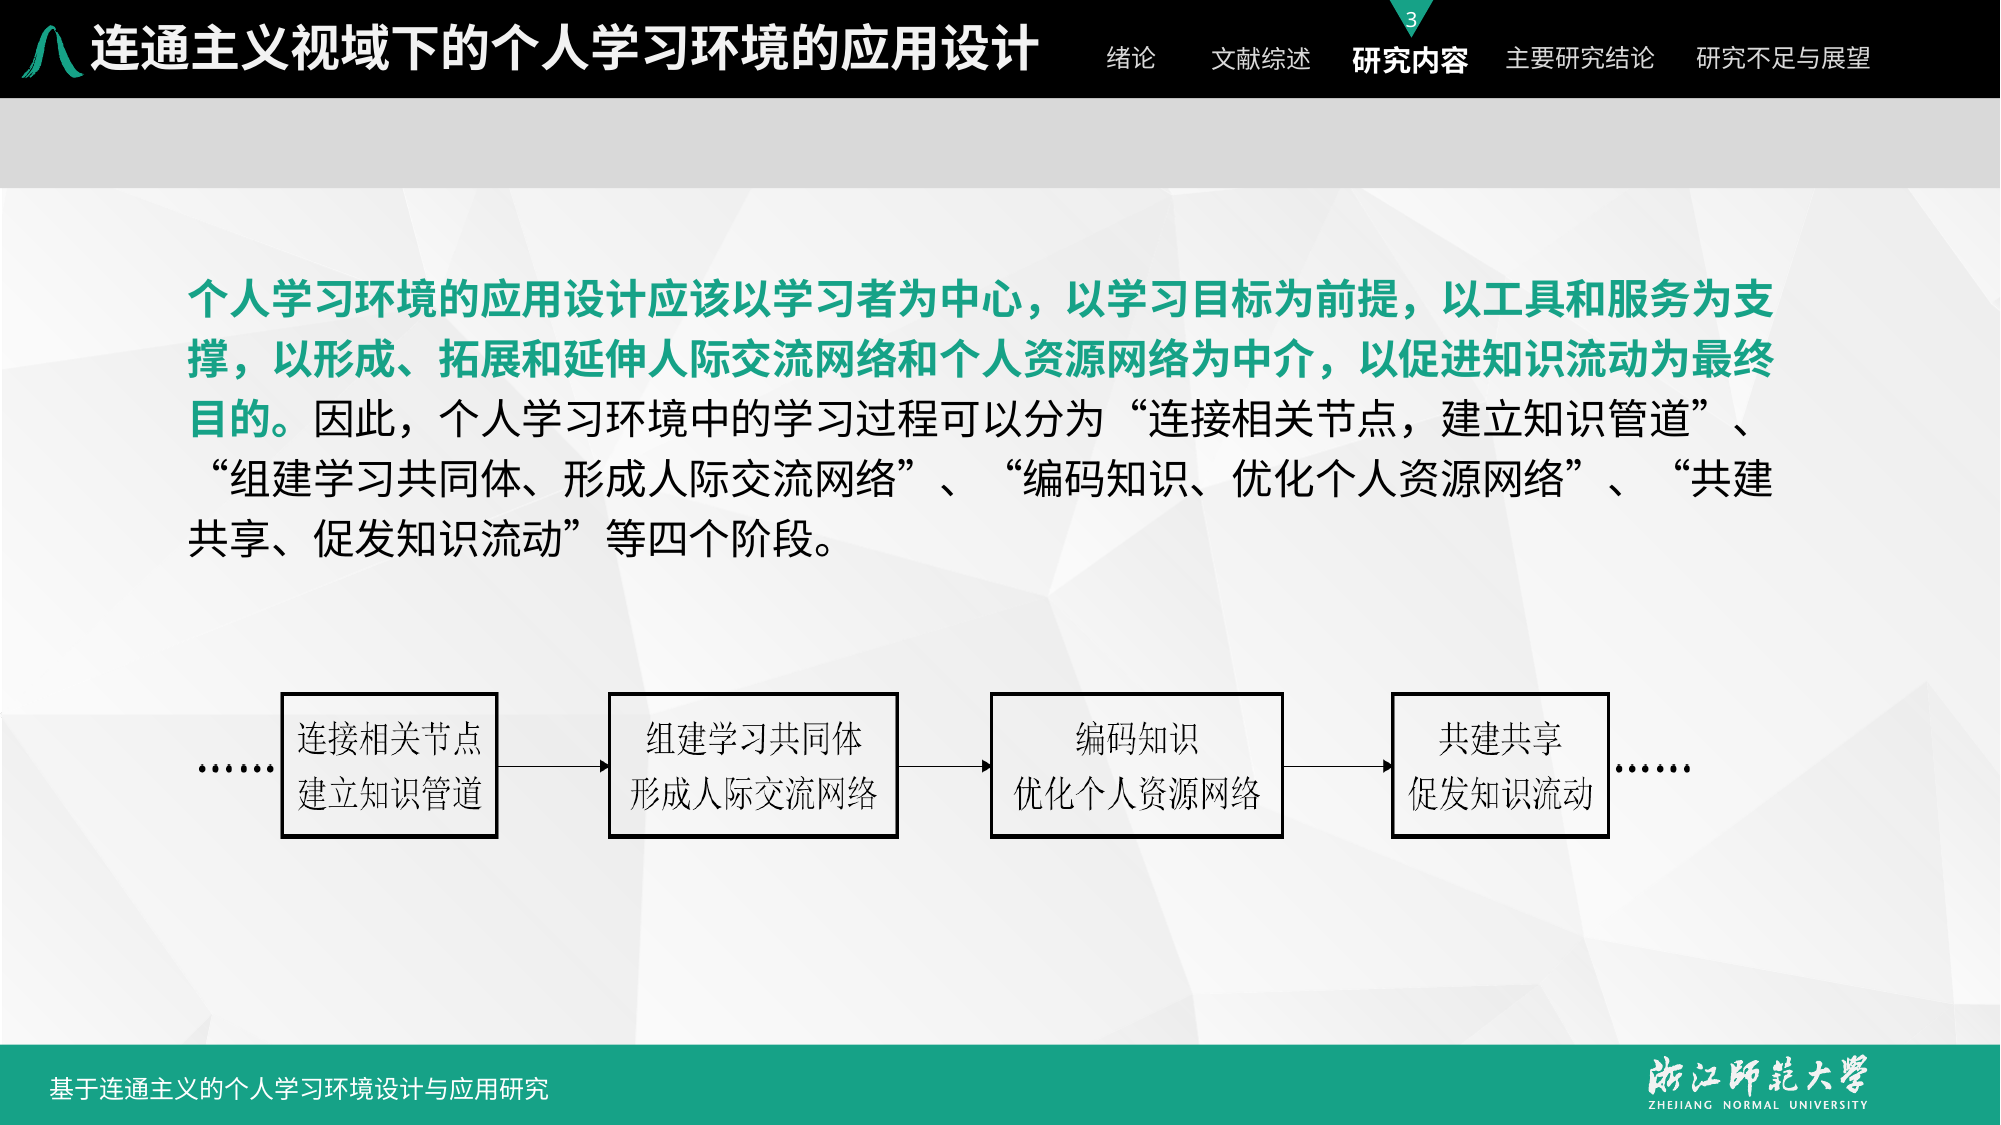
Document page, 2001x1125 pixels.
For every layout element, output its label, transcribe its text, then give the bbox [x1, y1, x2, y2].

picture [0, 0, 2001, 1125]
text_box 个人学习环境的应用设计应该以学习者为中心，以学习目标为前提，以工具和服务为支撑，以形成、拓展和延伸人际交流网络和个人资源网络为中介，以促进知识流动为最终目的。因此，个人学习环境中的学习过程可以分为“连接相关节点，建立知识管道”、“组建学习共同体、形成人际交流网络”、“编码知识、优化个人资源网络”、“共建共享、促发知识流动”等四个阶段。 [173, 255, 1827, 571]
list 连通主义视域下的个人学习环境的应用设计 [75, 16, 1083, 87]
